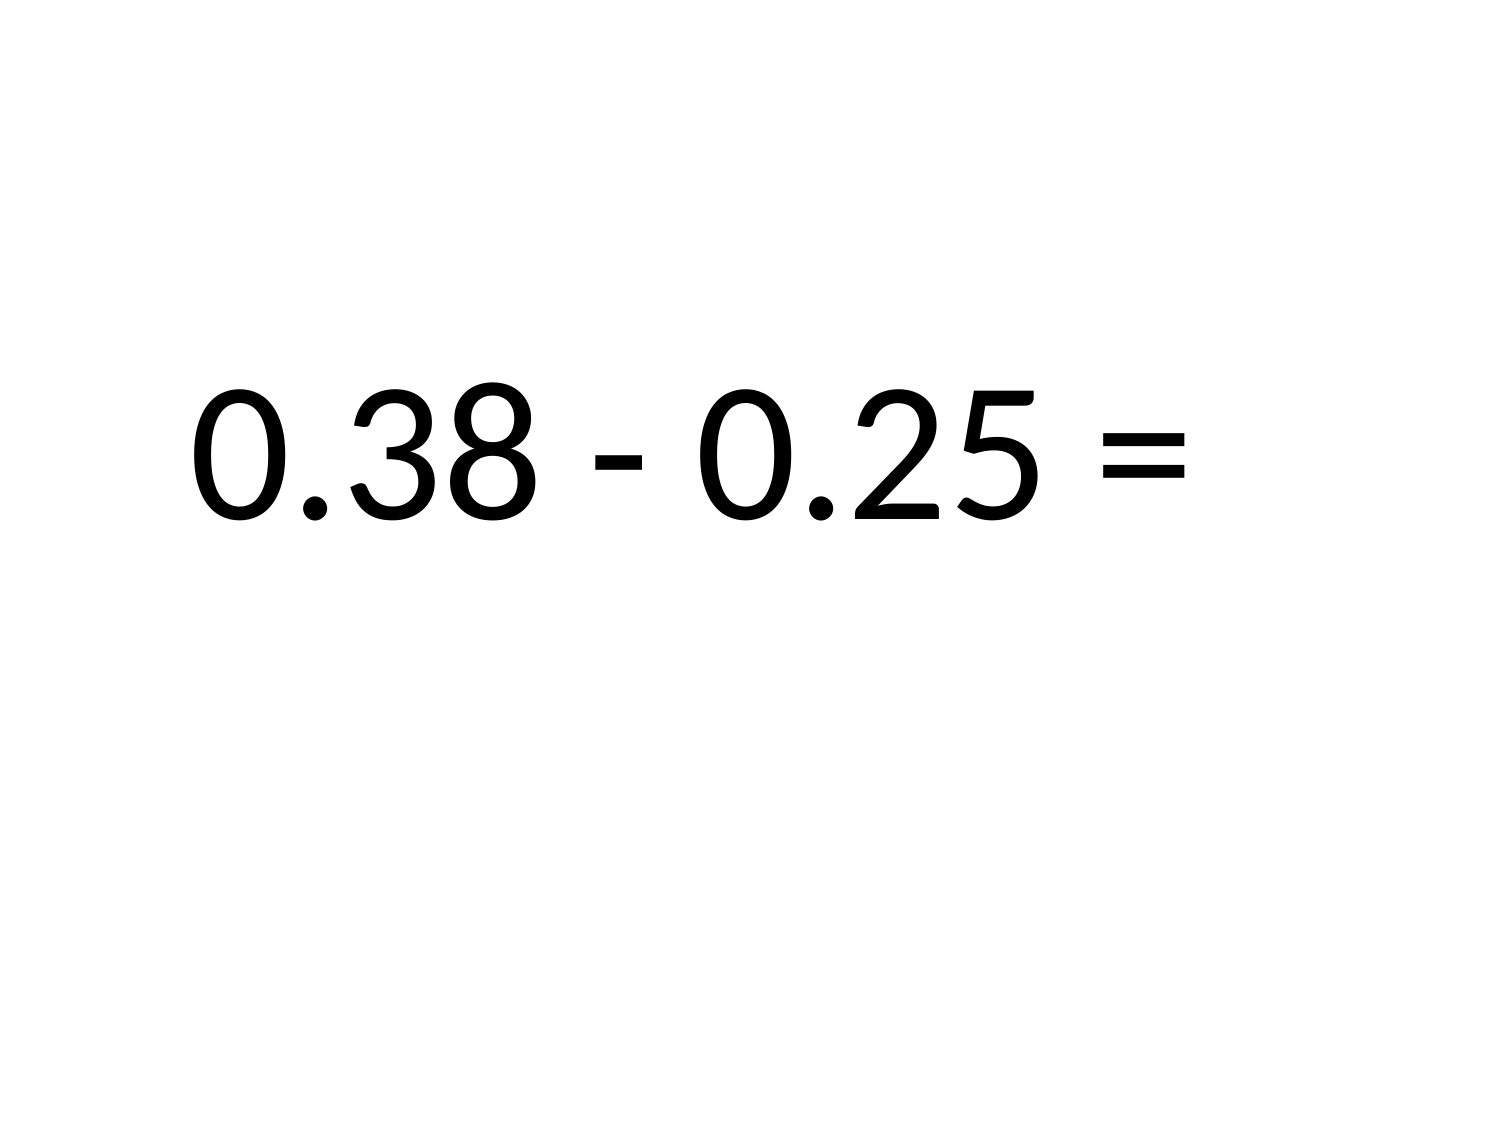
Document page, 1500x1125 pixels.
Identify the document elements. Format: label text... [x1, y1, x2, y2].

text_box 0.38 - 0.25 = [174, 312, 1388, 568]
